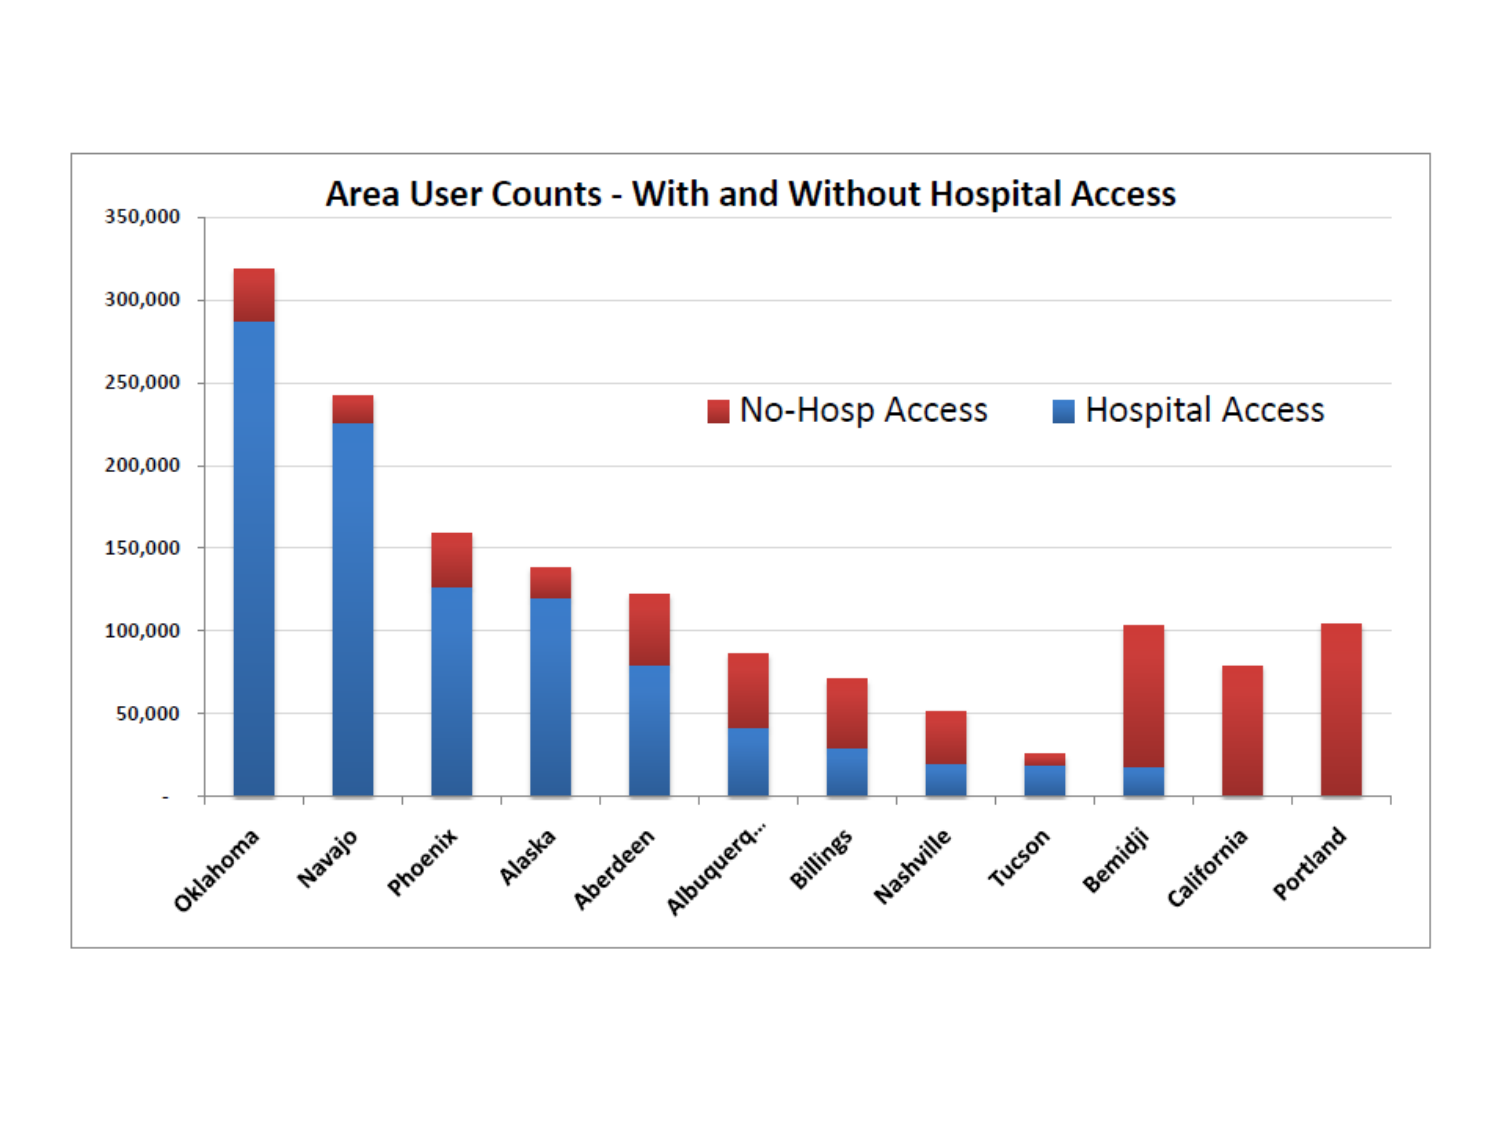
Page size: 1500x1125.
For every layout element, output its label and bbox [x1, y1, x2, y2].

picture [41, 138, 1459, 987]
